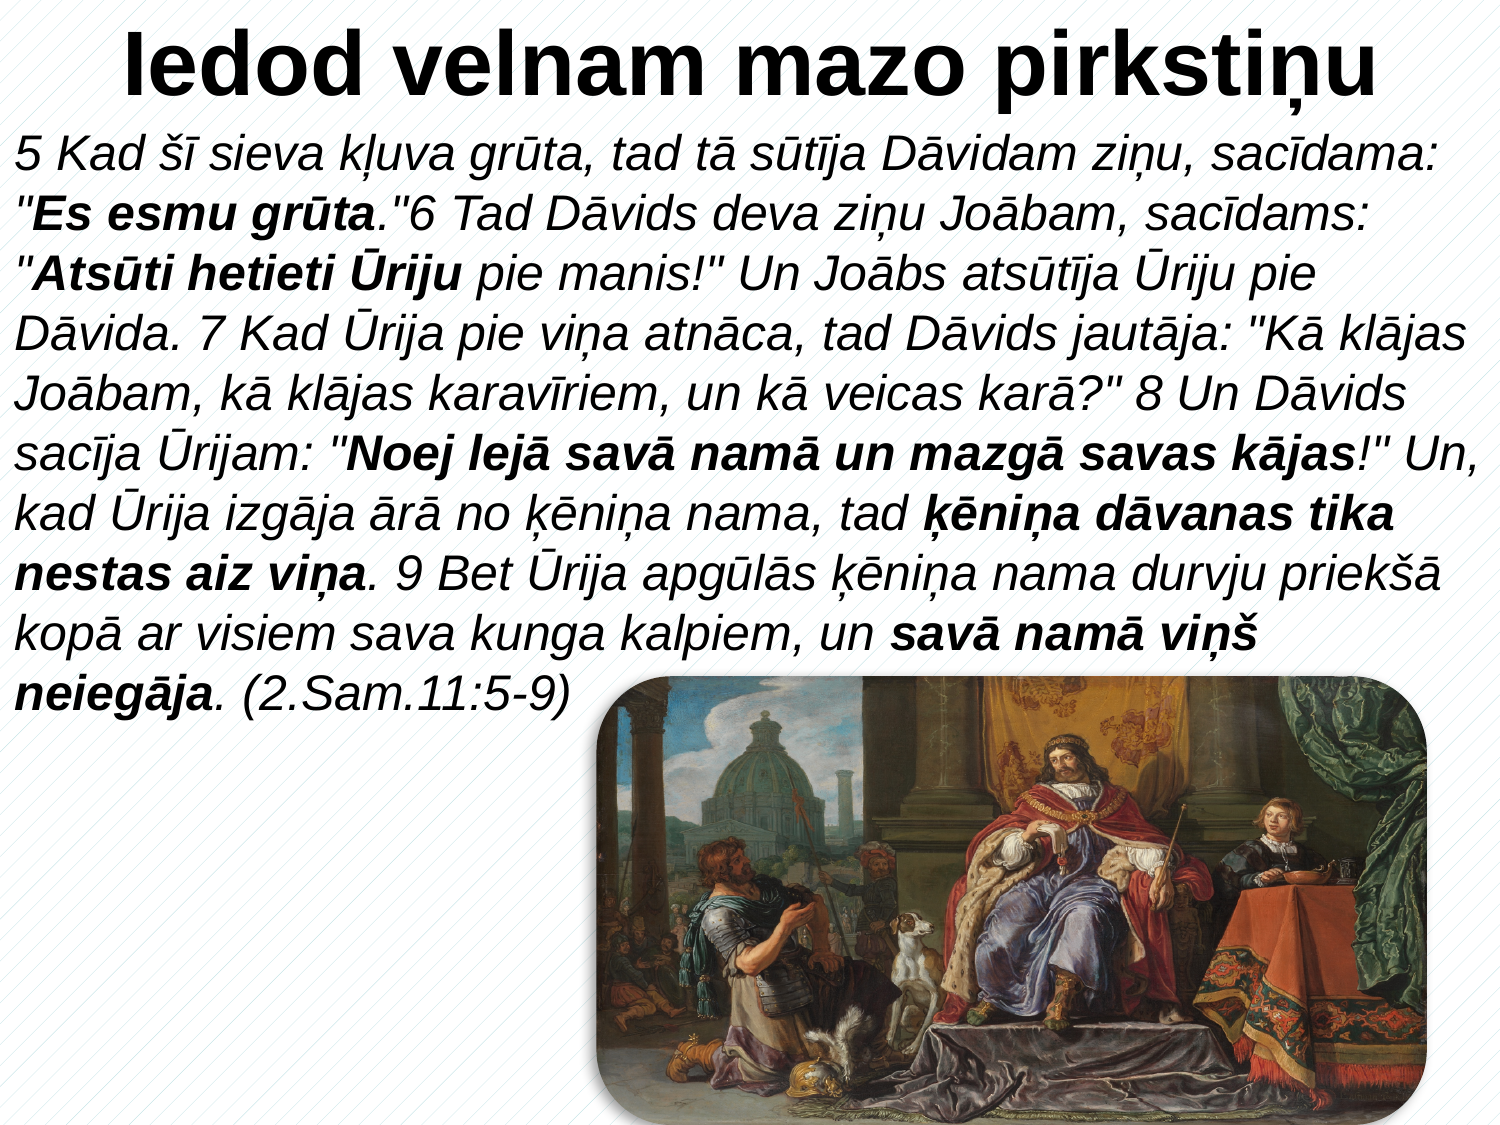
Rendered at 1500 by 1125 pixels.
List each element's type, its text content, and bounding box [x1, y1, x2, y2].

picture [596, 675, 1428, 1125]
text_box 5 Kad šī sieva kļuva grūta, tad tā sūtīja Dāvidam ziņu, sacīdama: "Es esmu grūta."6 Tad Dāvids deva ziņu Joābam, sacīdams: "Atsūti hetieti Ūriju pie manis!" Un Joābs atsūtīja Ūriju pie Dāvida. 7 Kad Ūrija pie viņa atnāca, tad Dāvids jautāja: "Kā klājas Joābam, kā klājas karavīriem, un kā veicas karā?" 8 Un Dāvids sacīja Ūrijam: "Noej lejā savā namā un mazgā savas kājas!" Un, kad Ūrija izgāja ārā no ķēniņa nama, tad ķēniņa dāvanas tika nestas aiz viņa. 9 Bet Ūrija apgūlās ķēniņa nama durvju priekšā kopā ar visiem sava kunga kalpiem, un savā namā viņš neiegāja. (2.Sam.11:5-9) [0, 113, 1500, 291]
title Iedod velnam mazo pirkstiņu [76, 0, 1428, 113]
